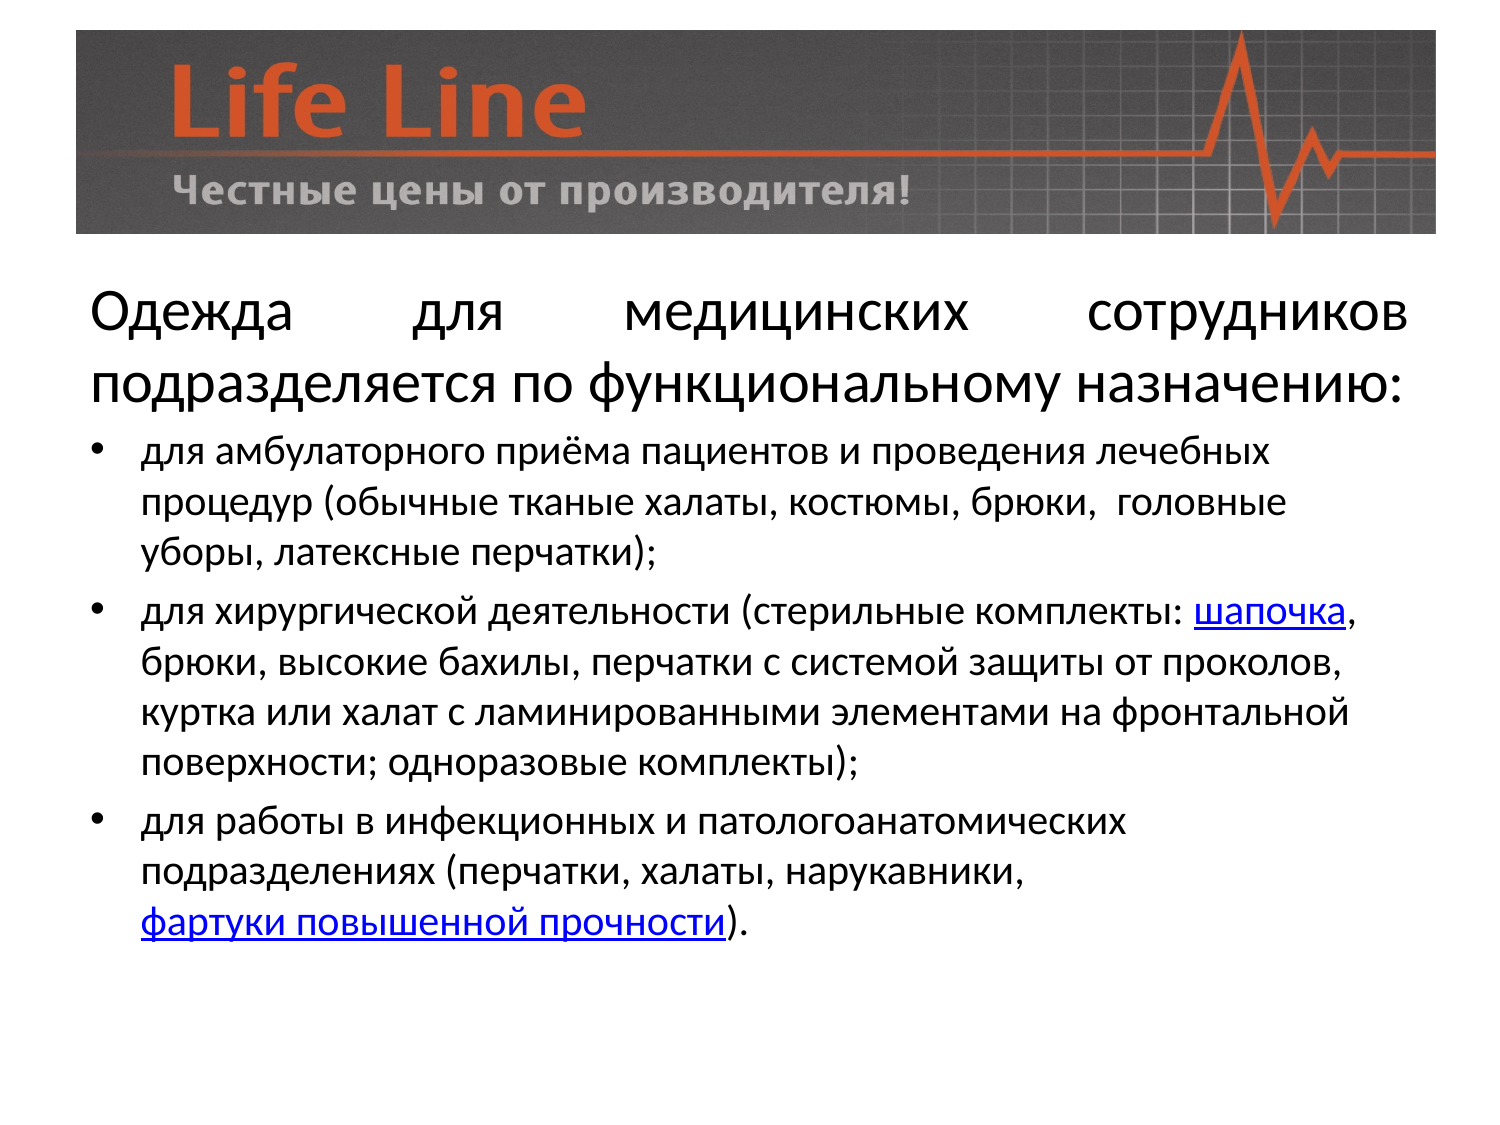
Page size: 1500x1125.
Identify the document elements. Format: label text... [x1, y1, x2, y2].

list Одежда для медицинских сотрудников подразделяется по функциональному назначению: для амбулаторного приёма пациентов и проведения лечебных процедур (обычные тканые халаты, костюмы, брюки, головные уборы, латексные перчатки); для хирургической деятельности (стерильные комплекты: шапочка, брюки, высокие бахилы, перчатки с системой защиты от проколов, куртка или халат с ламинированными элементами на фронтальной поверхности; одноразовые комплекты); для работы в инфекционных и патологоанатомических подразделениях (перчатки, халаты, нарукавники, фартуки повышенной прочности). [75, 262, 1425, 1005]
picture [76, 30, 1436, 235]
